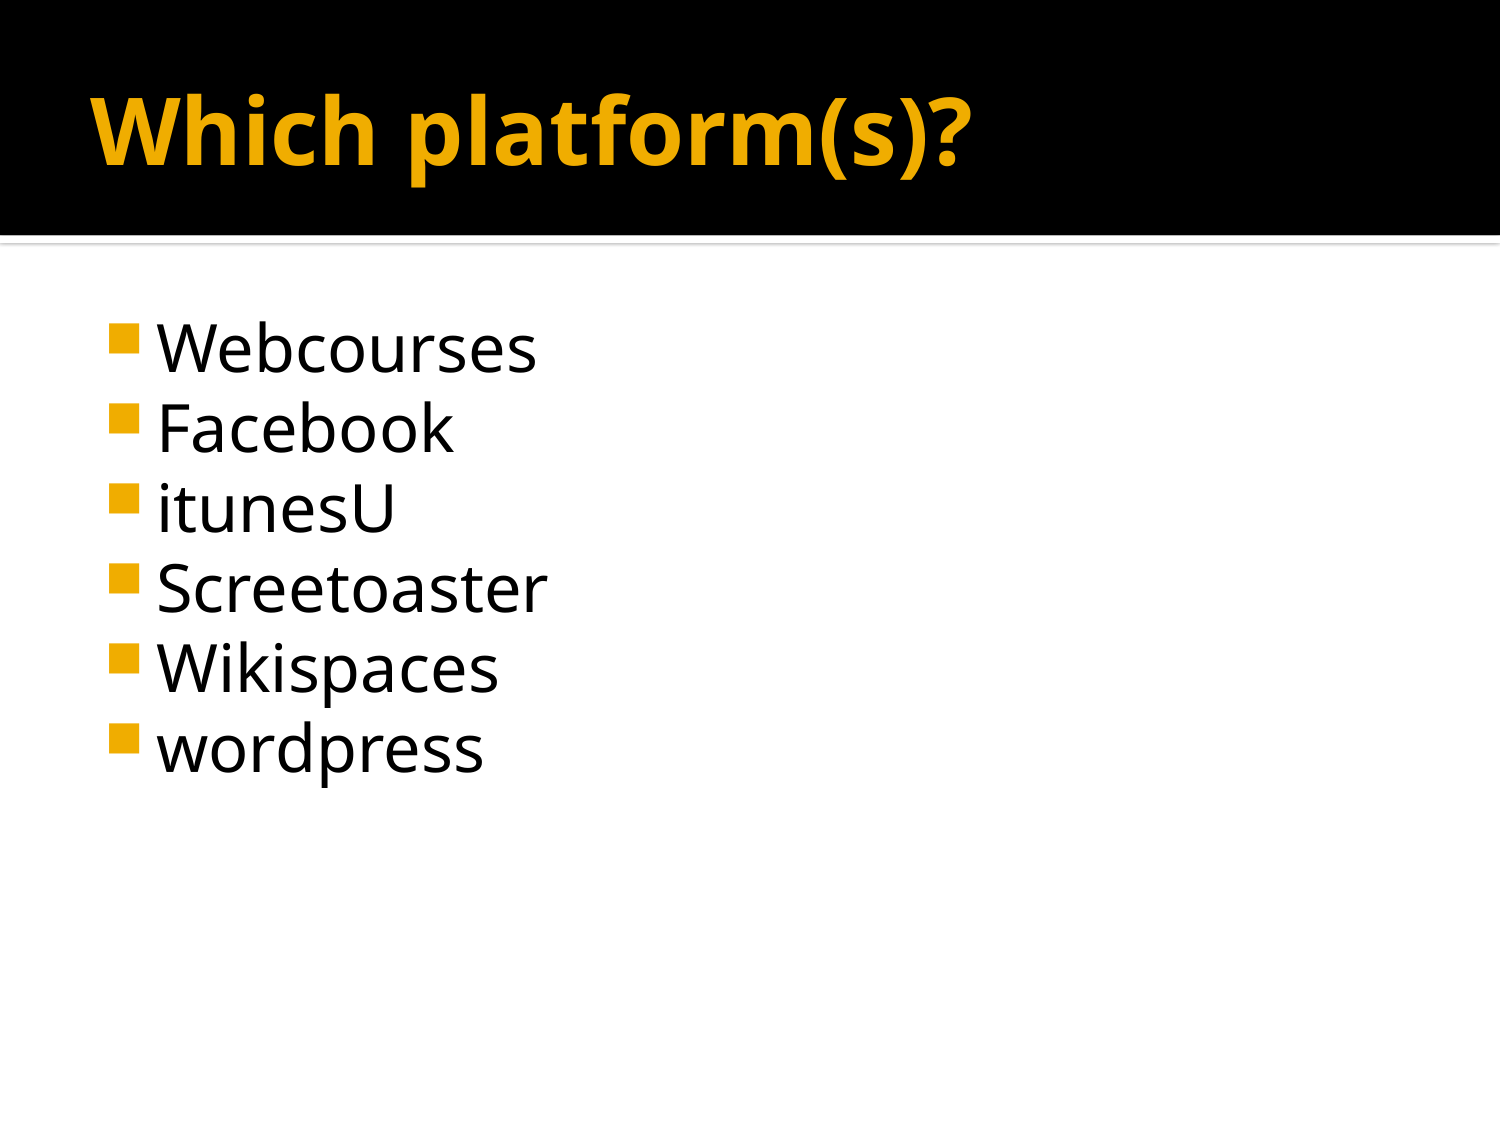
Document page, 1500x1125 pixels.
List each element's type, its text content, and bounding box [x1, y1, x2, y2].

list Webcourses Facebook itunesU Screetoaster Wikispaces wordpress [75, 291, 1425, 1050]
title Which platform(s)? [75, 25, 1425, 231]
